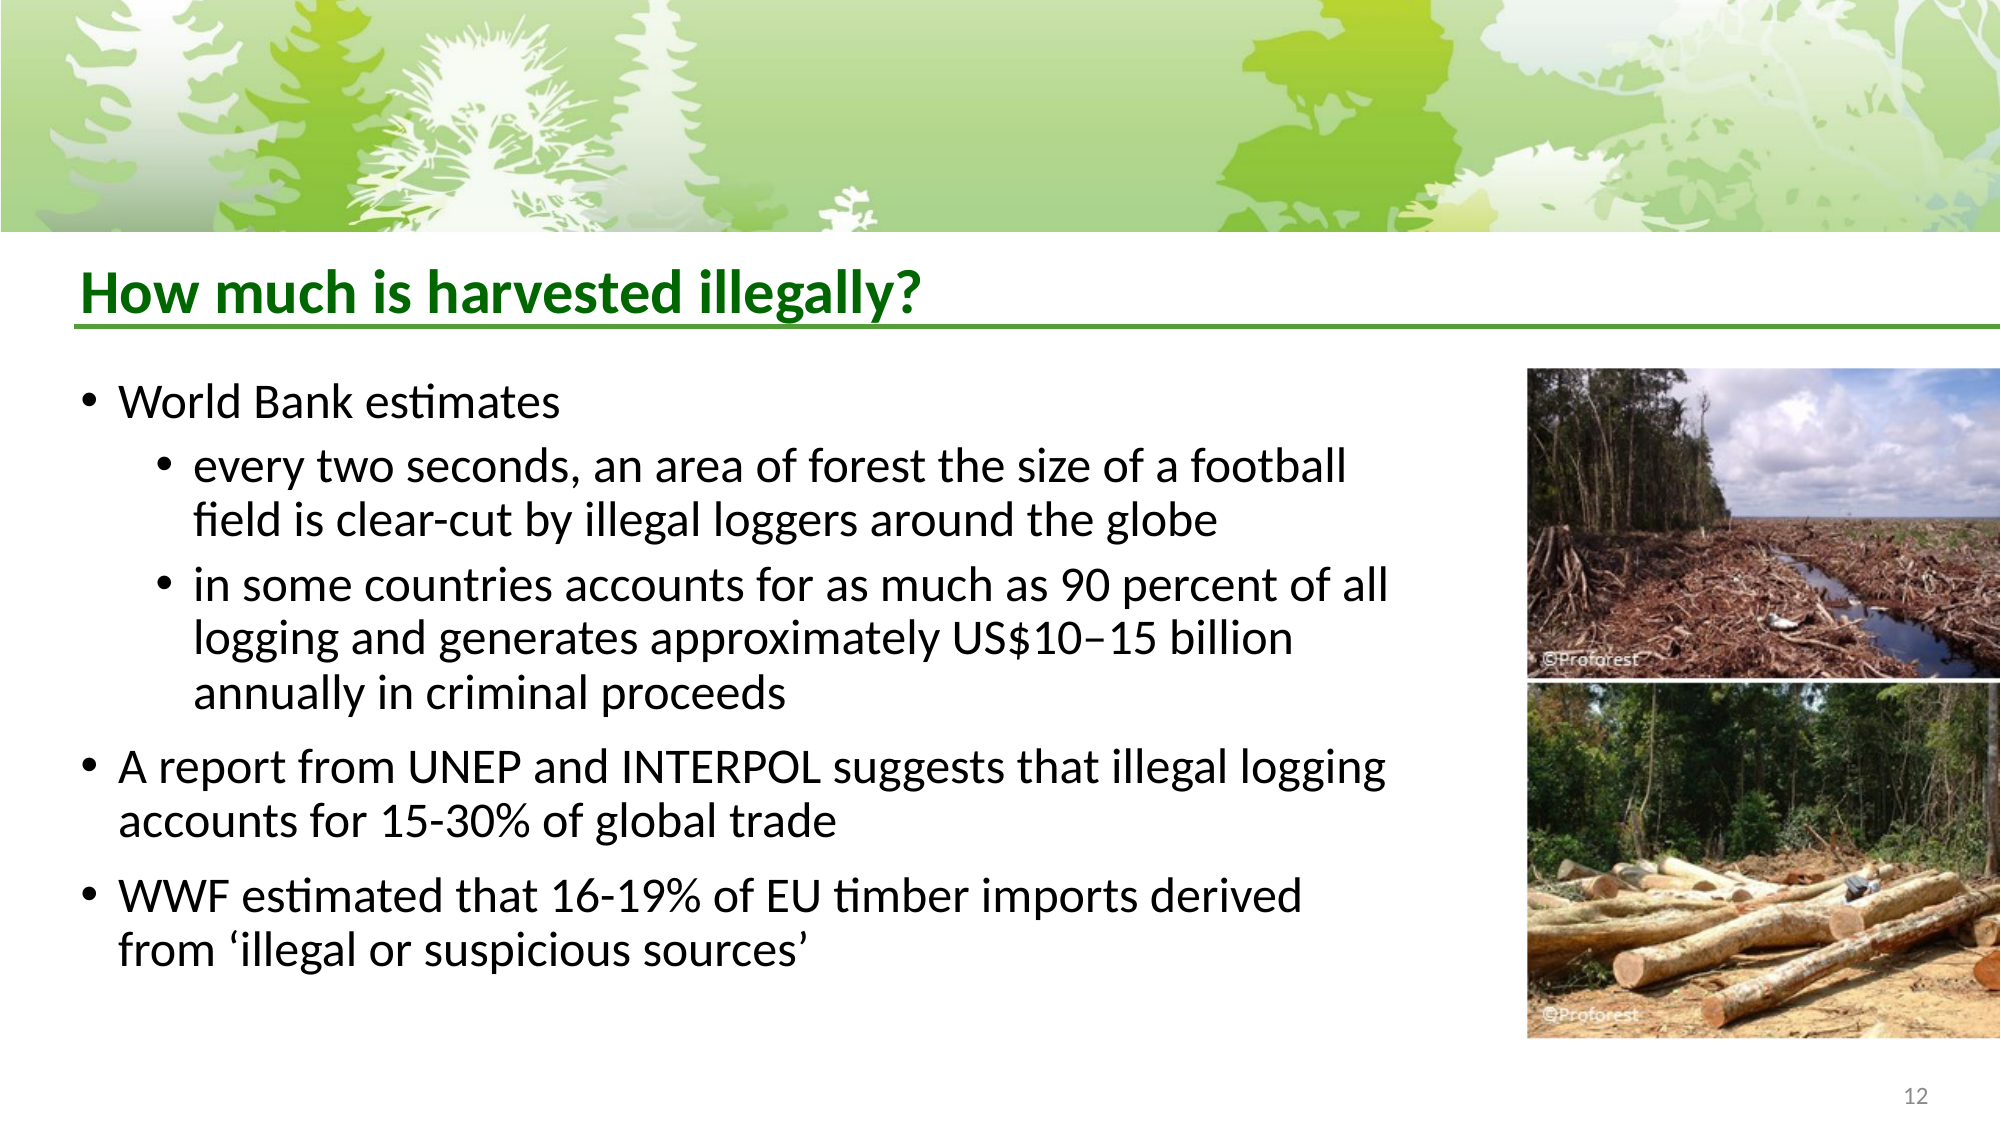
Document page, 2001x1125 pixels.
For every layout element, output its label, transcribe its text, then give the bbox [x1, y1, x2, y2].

picture [1526, 367, 2000, 1040]
title How much is harvested illegally? [65, 199, 1416, 367]
slide_number 12 [1493, 1065, 1944, 1125]
list World Bank estimates every two seconds, an area of forest the size of a football field is clear-cut by illegal loggers around the globe in some countries accounts for as much as 90 percent of all logging and generates approximately US$10–15 billion annually in criminal proceeds A report from UNEP and INTERPOL suggests that illegal logging accounts for 15-30% of global trade WWF estimated that 16-19% of EU timber imports derived from ‘illegal or suspicious sources’ [65, 367, 1416, 1031]
picture [0, 0, 2000, 232]
